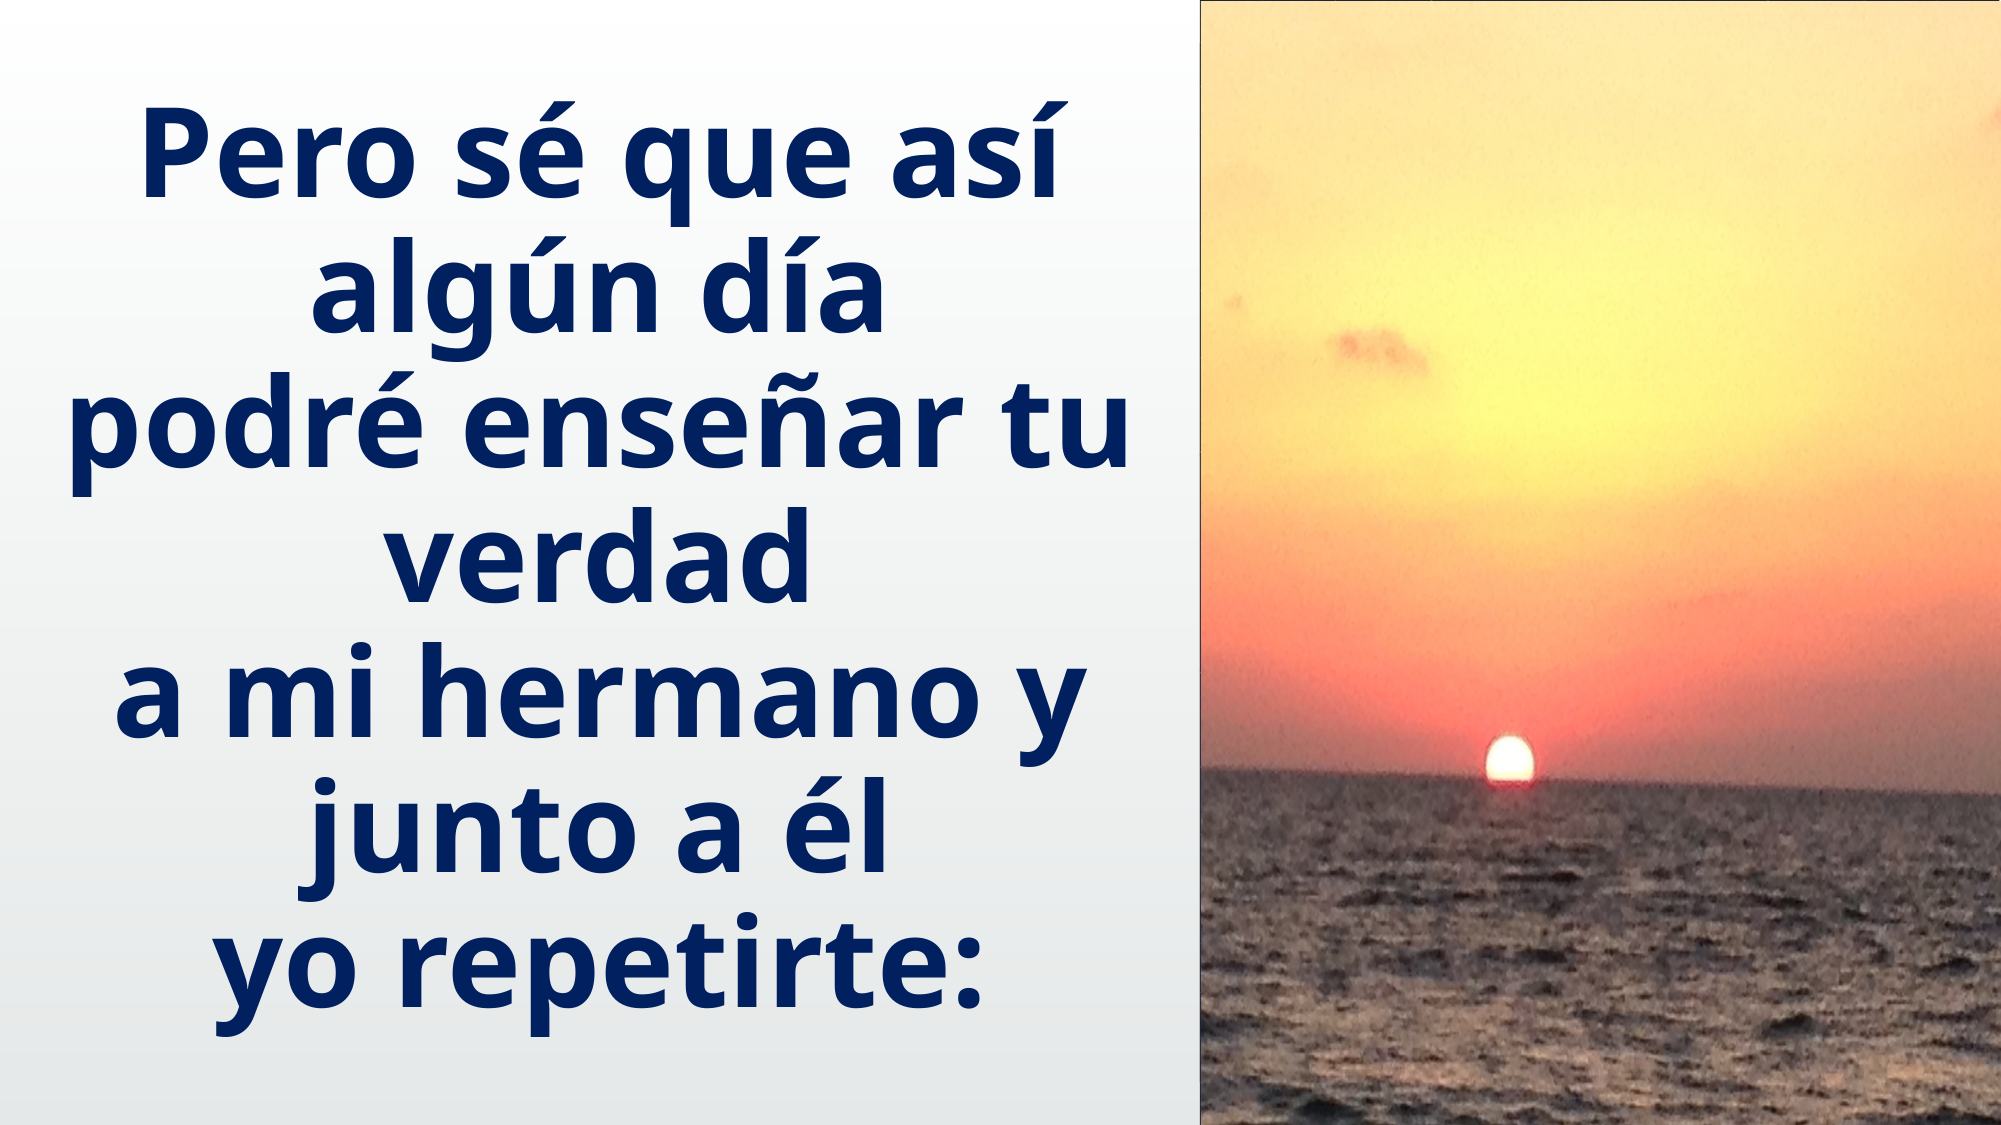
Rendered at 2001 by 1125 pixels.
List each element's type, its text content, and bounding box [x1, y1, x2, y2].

picture [1200, 1, 2001, 1125]
title Pero sé que así algún día podré enseñar tu verdad a mi hermano y junto a él yo repetirte: [0, 0, 1201, 1125]
